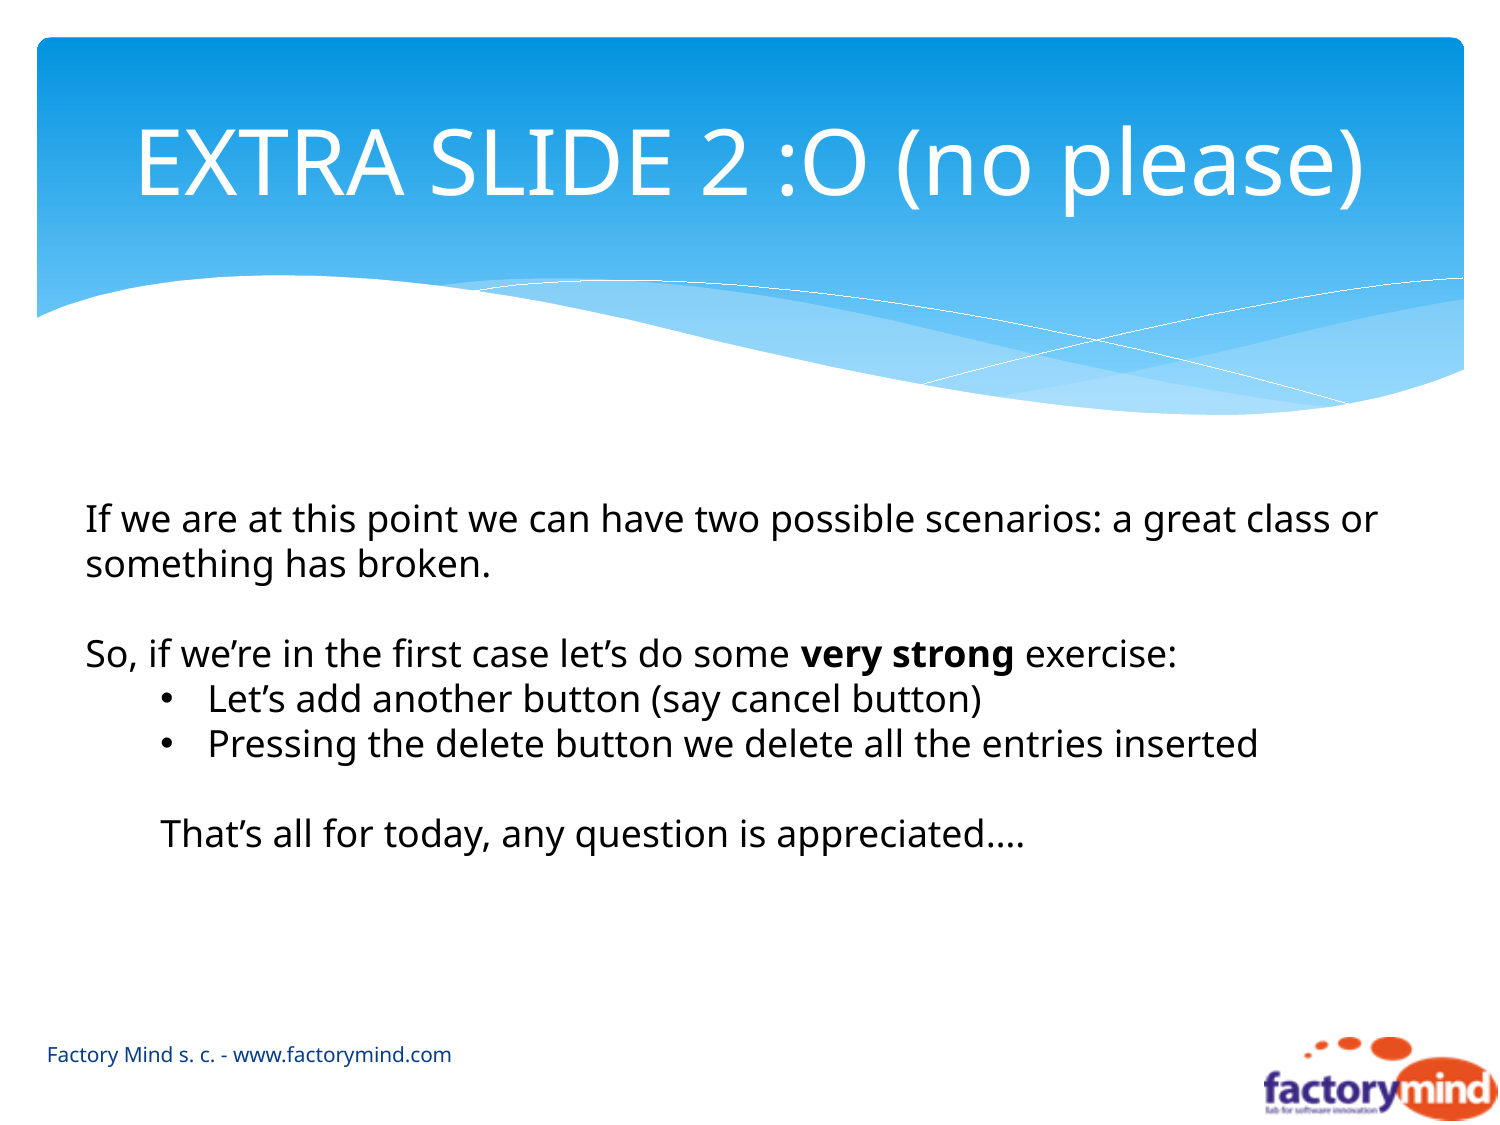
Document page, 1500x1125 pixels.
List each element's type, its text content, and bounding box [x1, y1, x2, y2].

footer Factory Mind s. c. - www.factorymind.com [31, 1025, 653, 1086]
picture [1264, 1036, 1498, 1122]
text_box If we are at this point we can have two possible scenarios: a great class or something has broken. So, if we’re in the first case let’s do some very strong exercise: Let’s add another button (say cancel button) Pressing the delete button we delete all the entries inserted That’s all for today, any question is appreciated…. [70, 487, 1459, 863]
title EXTRA SLIDE 2 :O (no please) [75, 55, 1425, 261]
